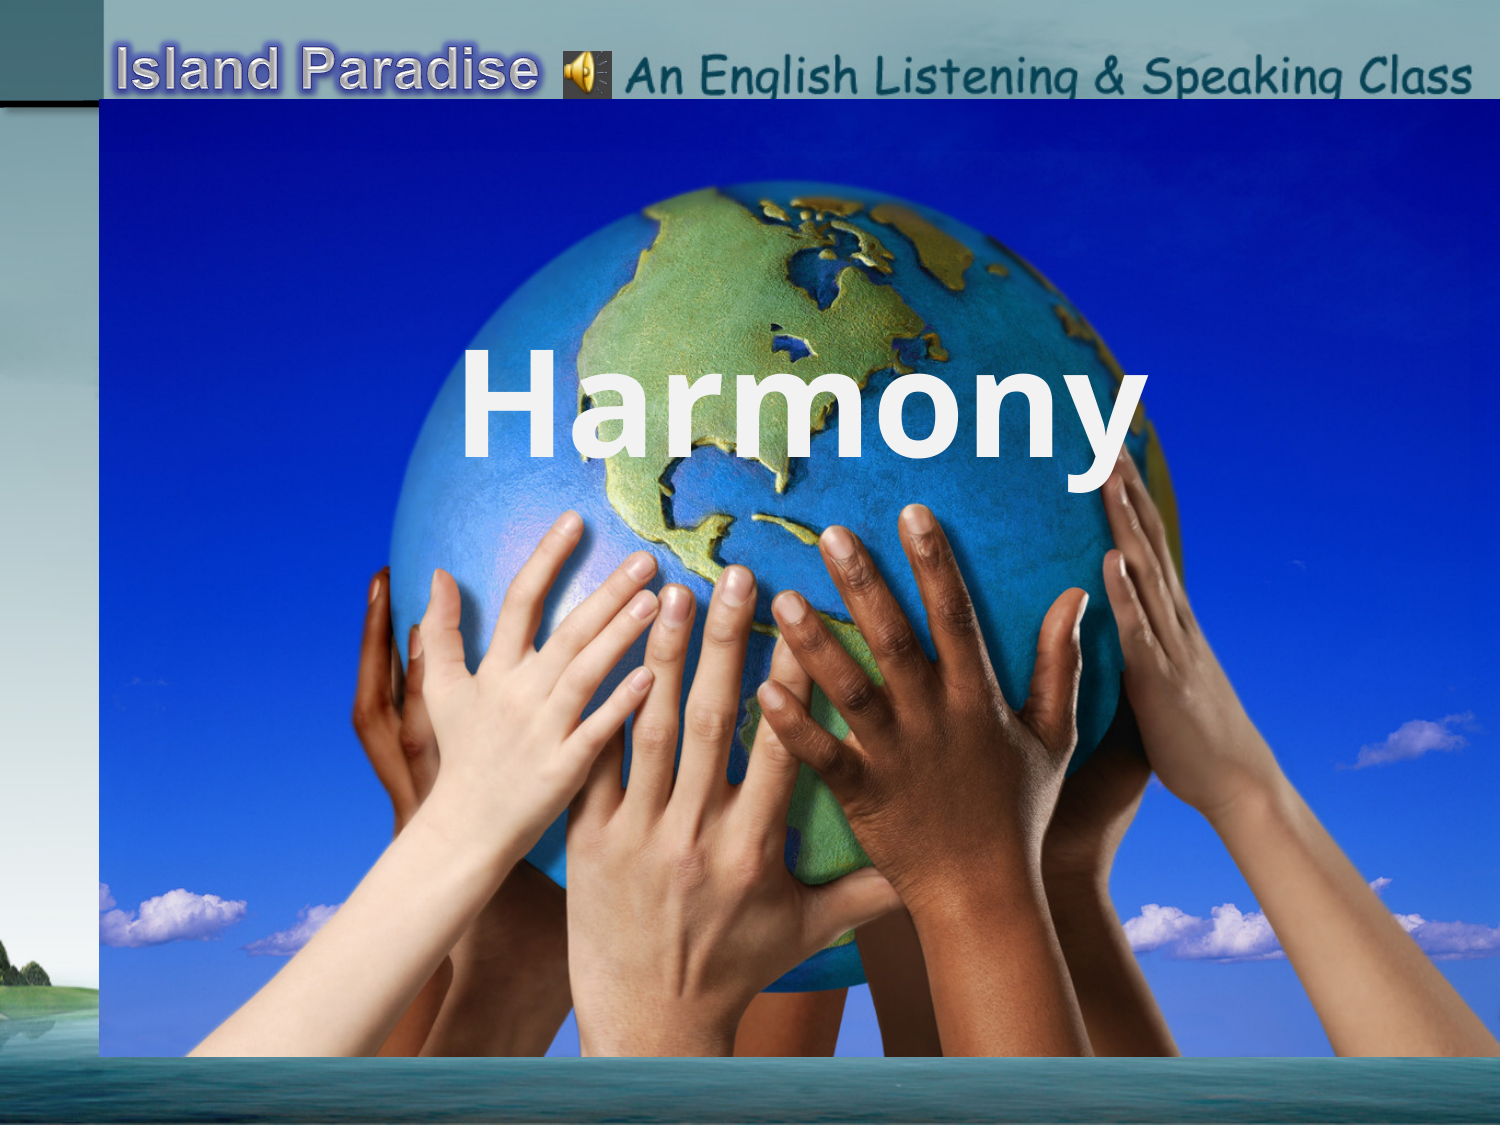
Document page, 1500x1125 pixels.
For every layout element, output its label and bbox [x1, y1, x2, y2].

picture [0, 0, 1500, 1125]
text_box [0, 103, 53, 108]
